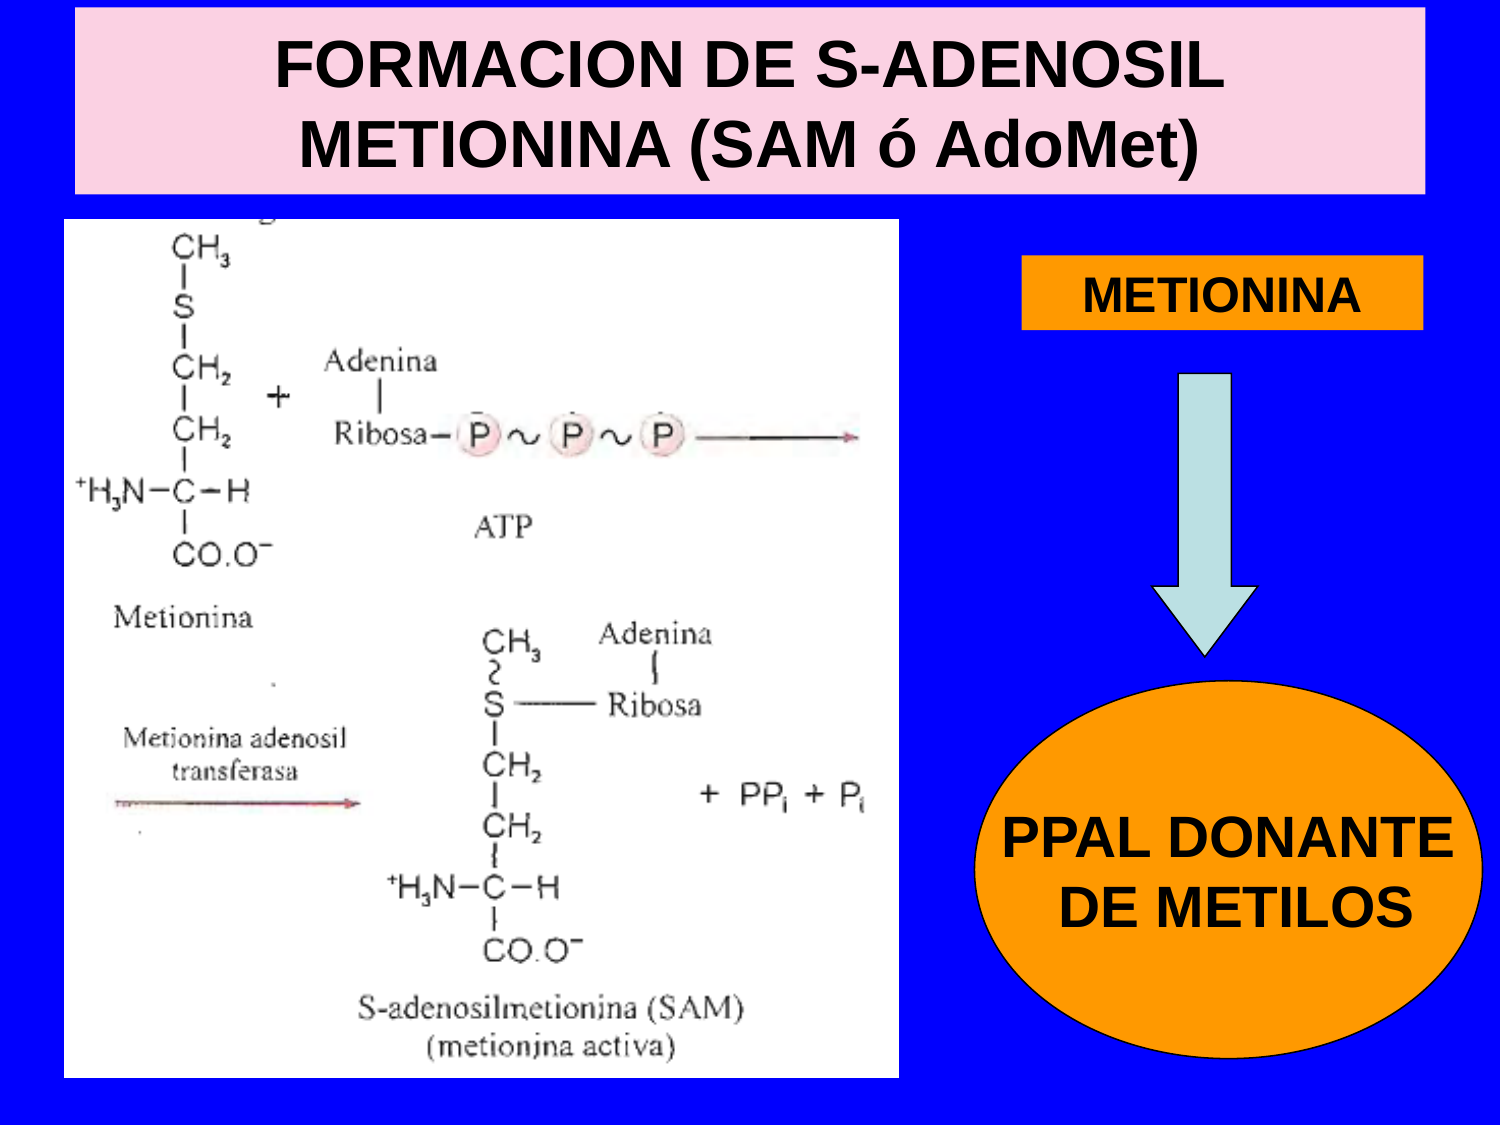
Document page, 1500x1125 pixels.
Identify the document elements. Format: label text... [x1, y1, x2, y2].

title FORMACION DE S-ADENOSIL METIONINA (SAM ó AdoMet) [74, 6, 1426, 195]
text_box PPAL DONANTE DE METILOS [974, 680, 1483, 1059]
text_box [1151, 373, 1259, 657]
text_box METIONINA [1021, 255, 1424, 331]
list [64, 219, 899, 1079]
